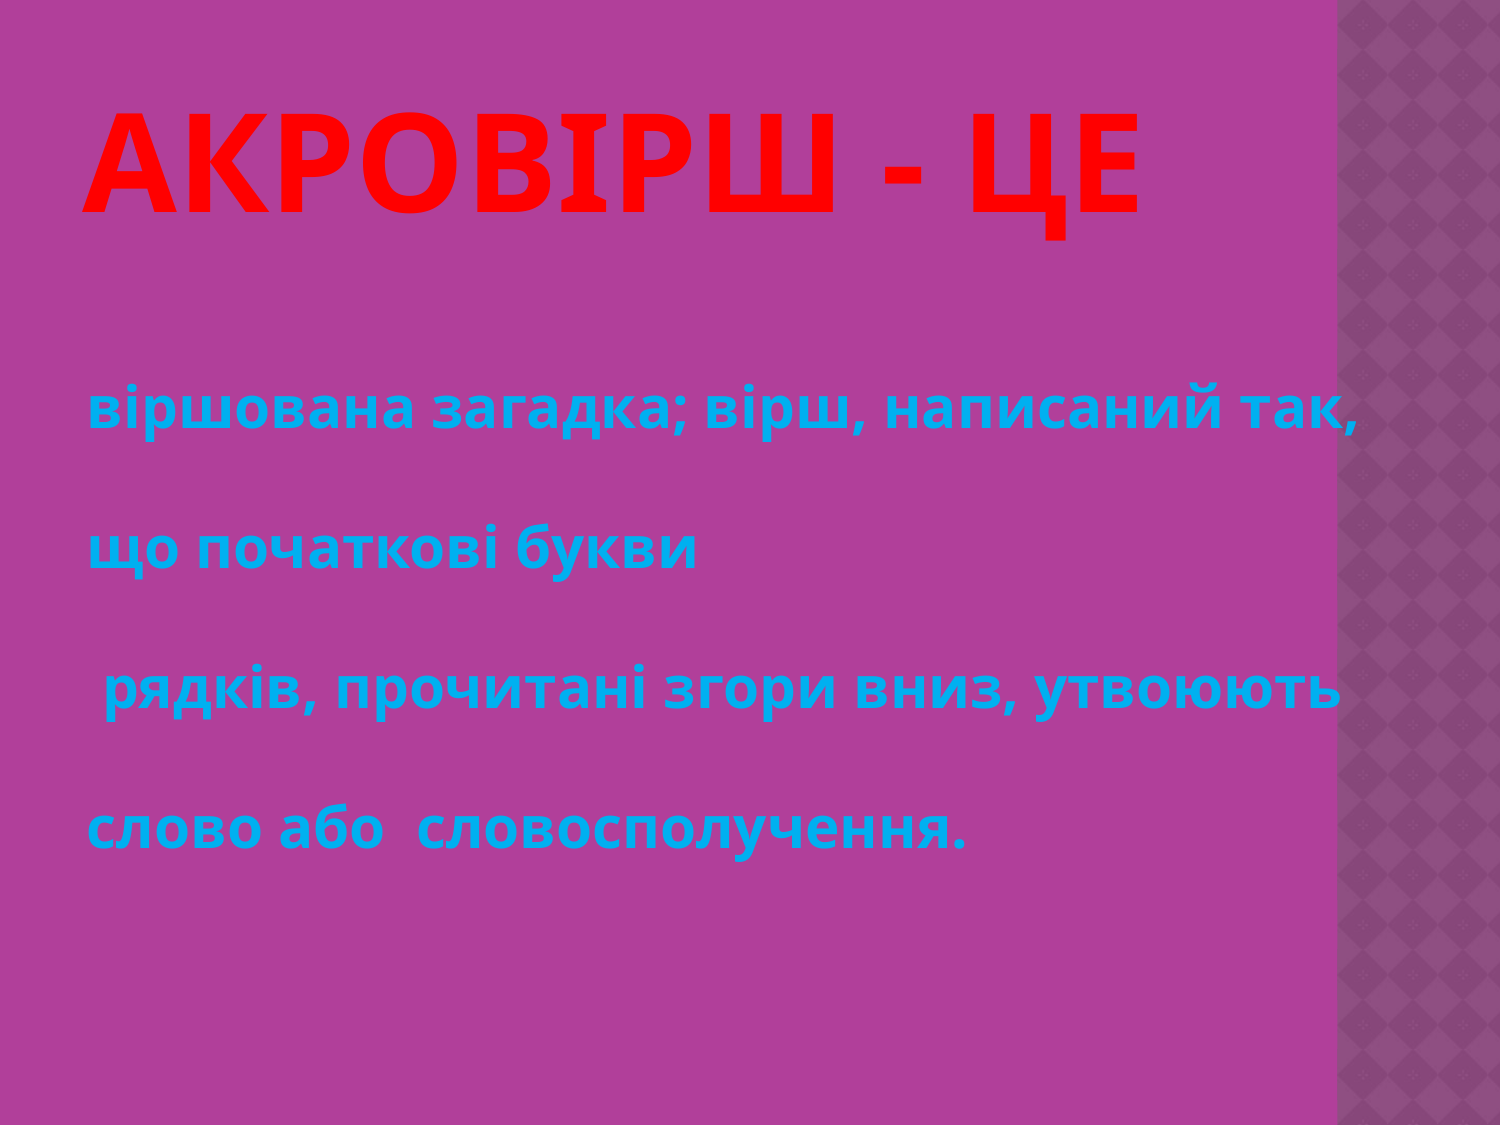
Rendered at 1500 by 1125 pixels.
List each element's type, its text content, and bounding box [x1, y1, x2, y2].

title Акровірш - це [75, 52, 1263, 240]
text_box віршована загадка; вірш, написаний так, що початкові букви рядків, прочитані згори вниз, утвоюють слово або словосполучення. [72, 363, 1391, 868]
